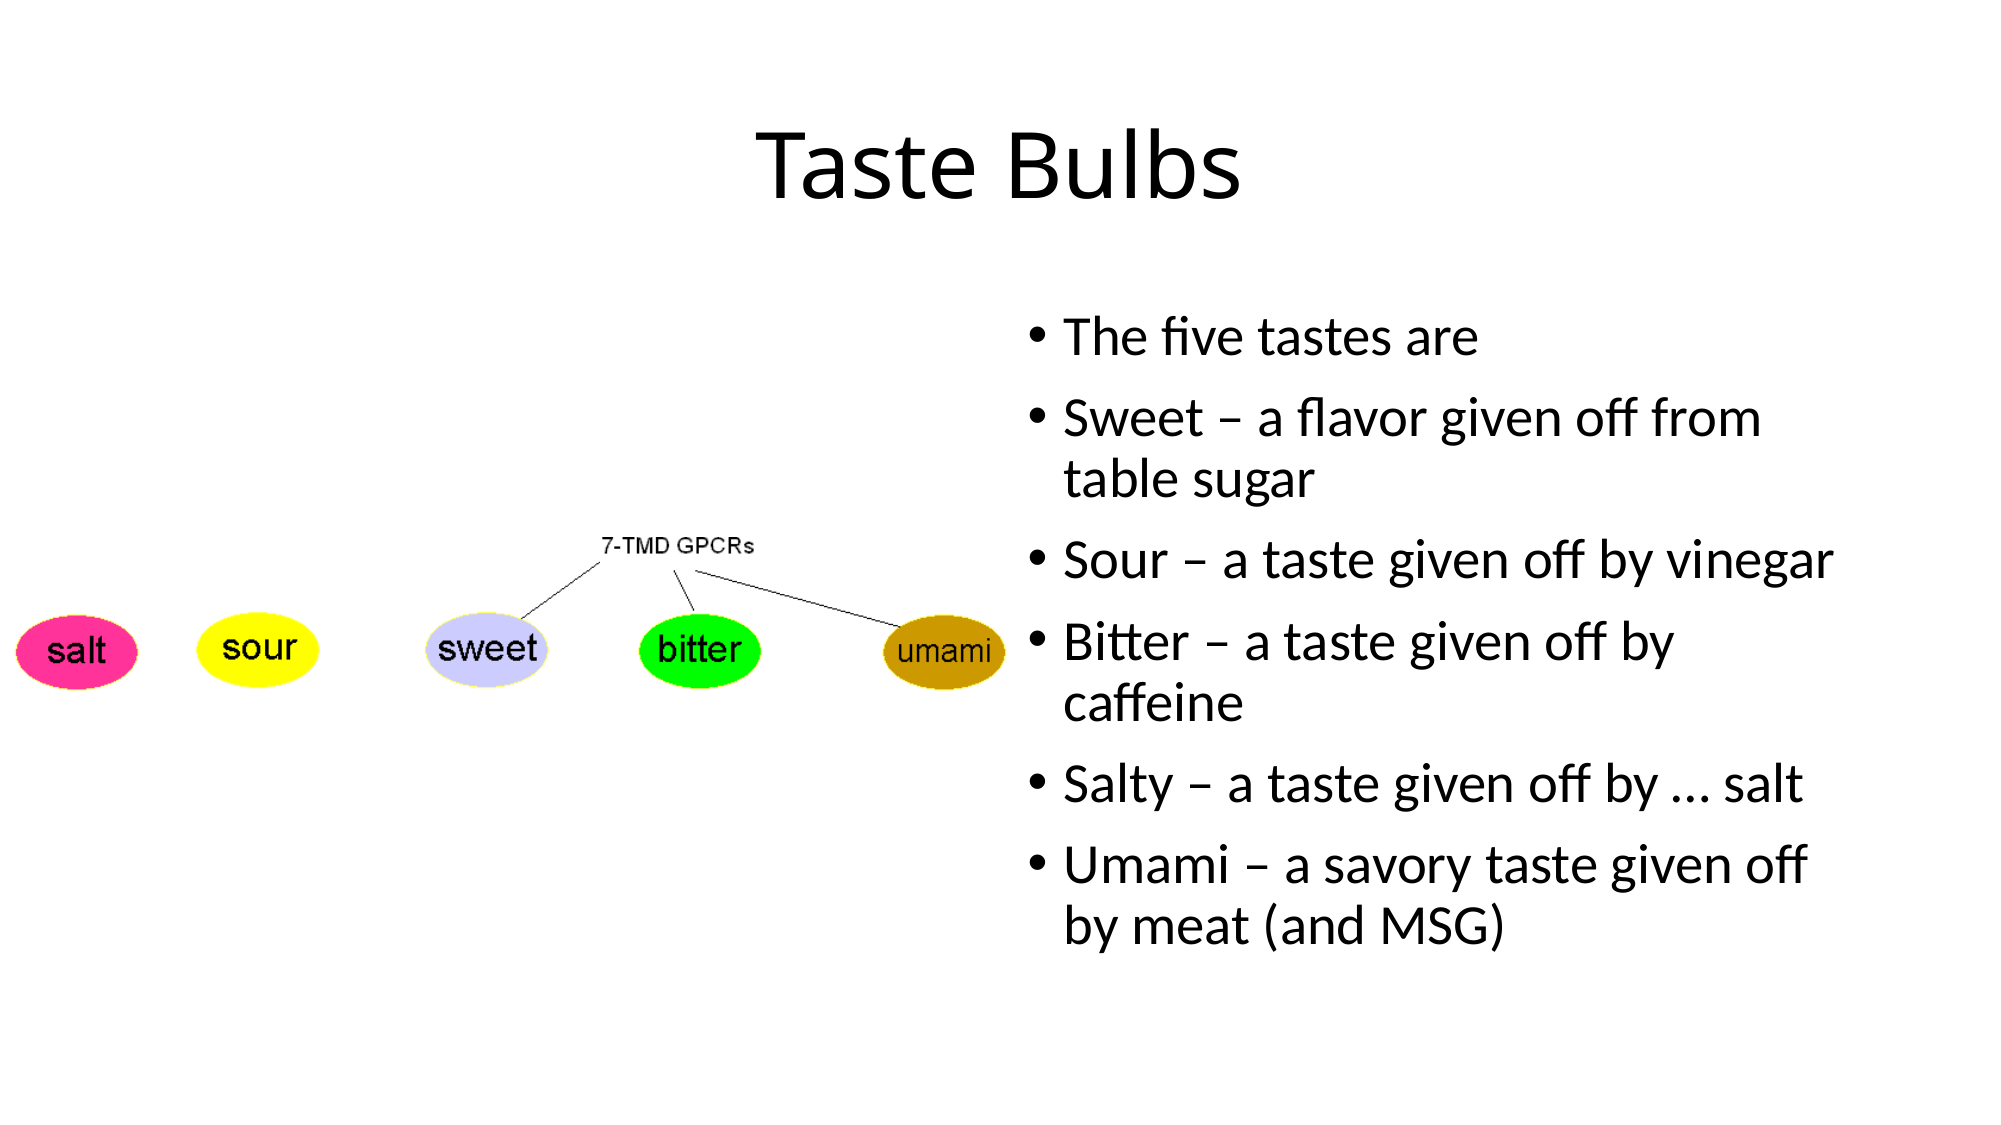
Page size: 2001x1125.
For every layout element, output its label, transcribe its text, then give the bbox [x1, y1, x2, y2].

title Taste Bulbs [137, 59, 1863, 278]
picture [12, 537, 1013, 712]
list The five tastes are Sweet – a flavor given off from table sugar Sour – a taste given off by vinegar Bitter – a taste given off by caffeine Salty – a taste given off by … salt Umami – a savory taste given off by meat (and MSG) [1012, 299, 1863, 1014]
